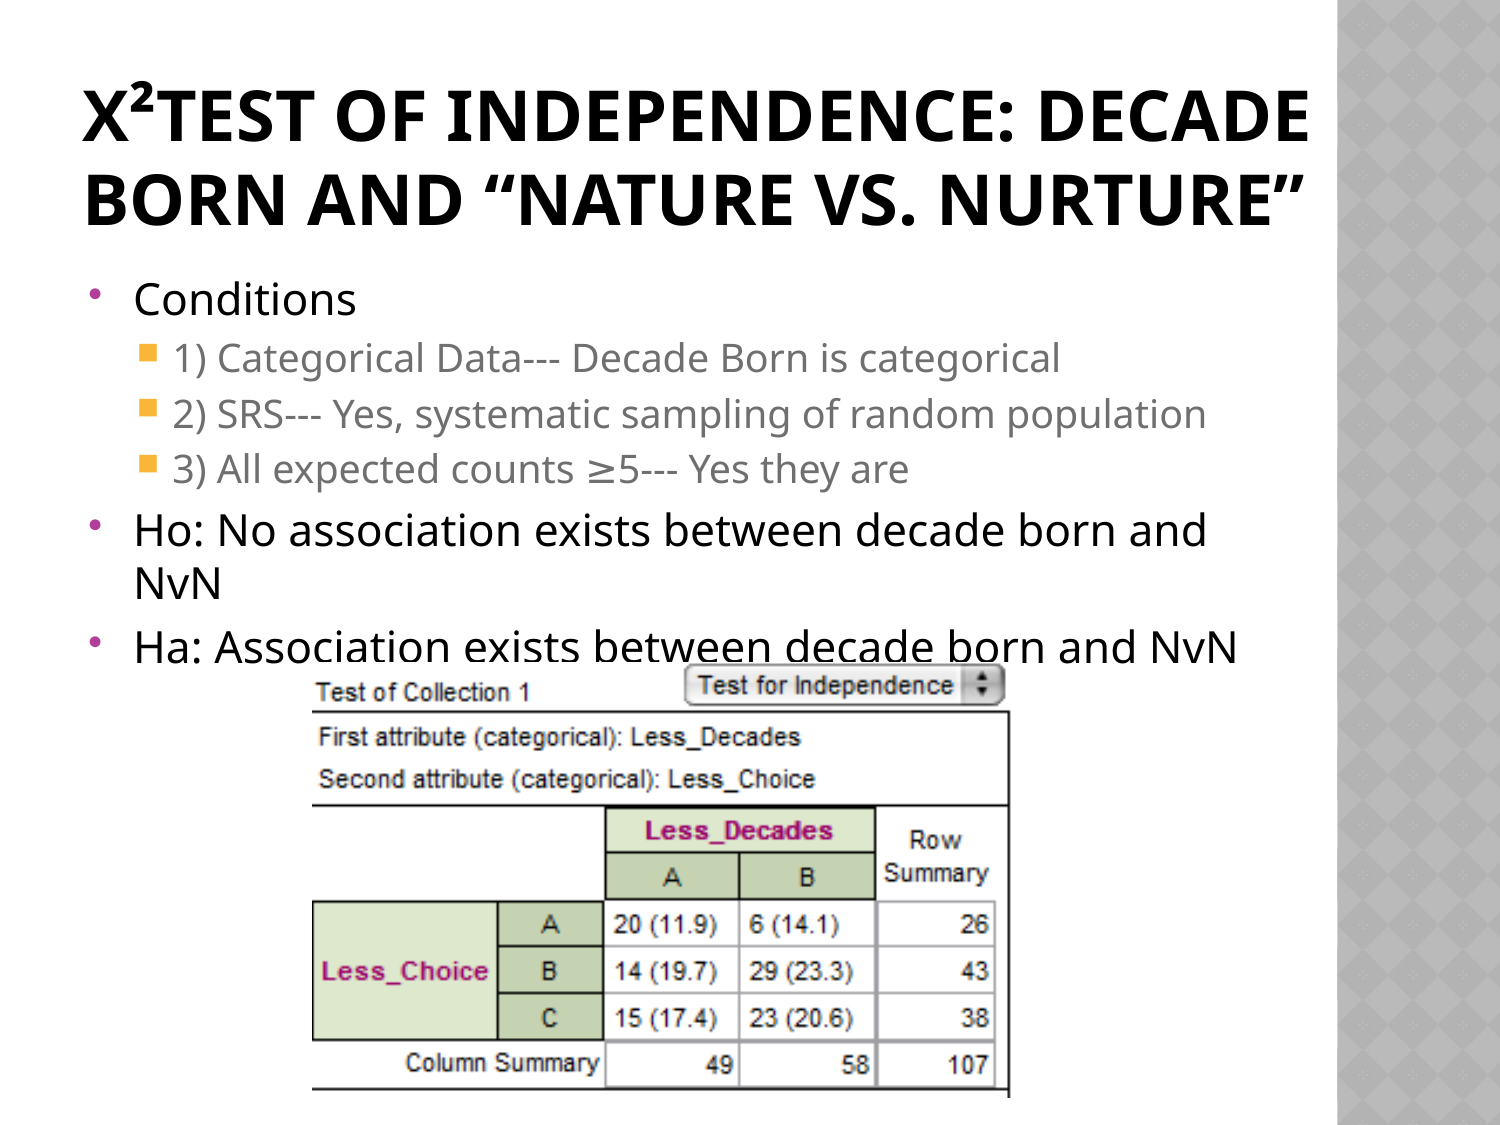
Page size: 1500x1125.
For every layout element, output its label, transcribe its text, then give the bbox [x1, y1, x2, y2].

title X²Test of independence: Decade born and “Nature Vs. Nurture” [75, 52, 1338, 240]
picture [312, 661, 1013, 1099]
list Conditions 1) Categorical Data--- Decade Born is categorical 2) SRS--- Yes, systematic sampling of random population 3) All expected counts ≥5--- Yes they are Ho: No association exists between decade born and NvN Ha: Association exists between decade born and NvN [75, 264, 1263, 700]
